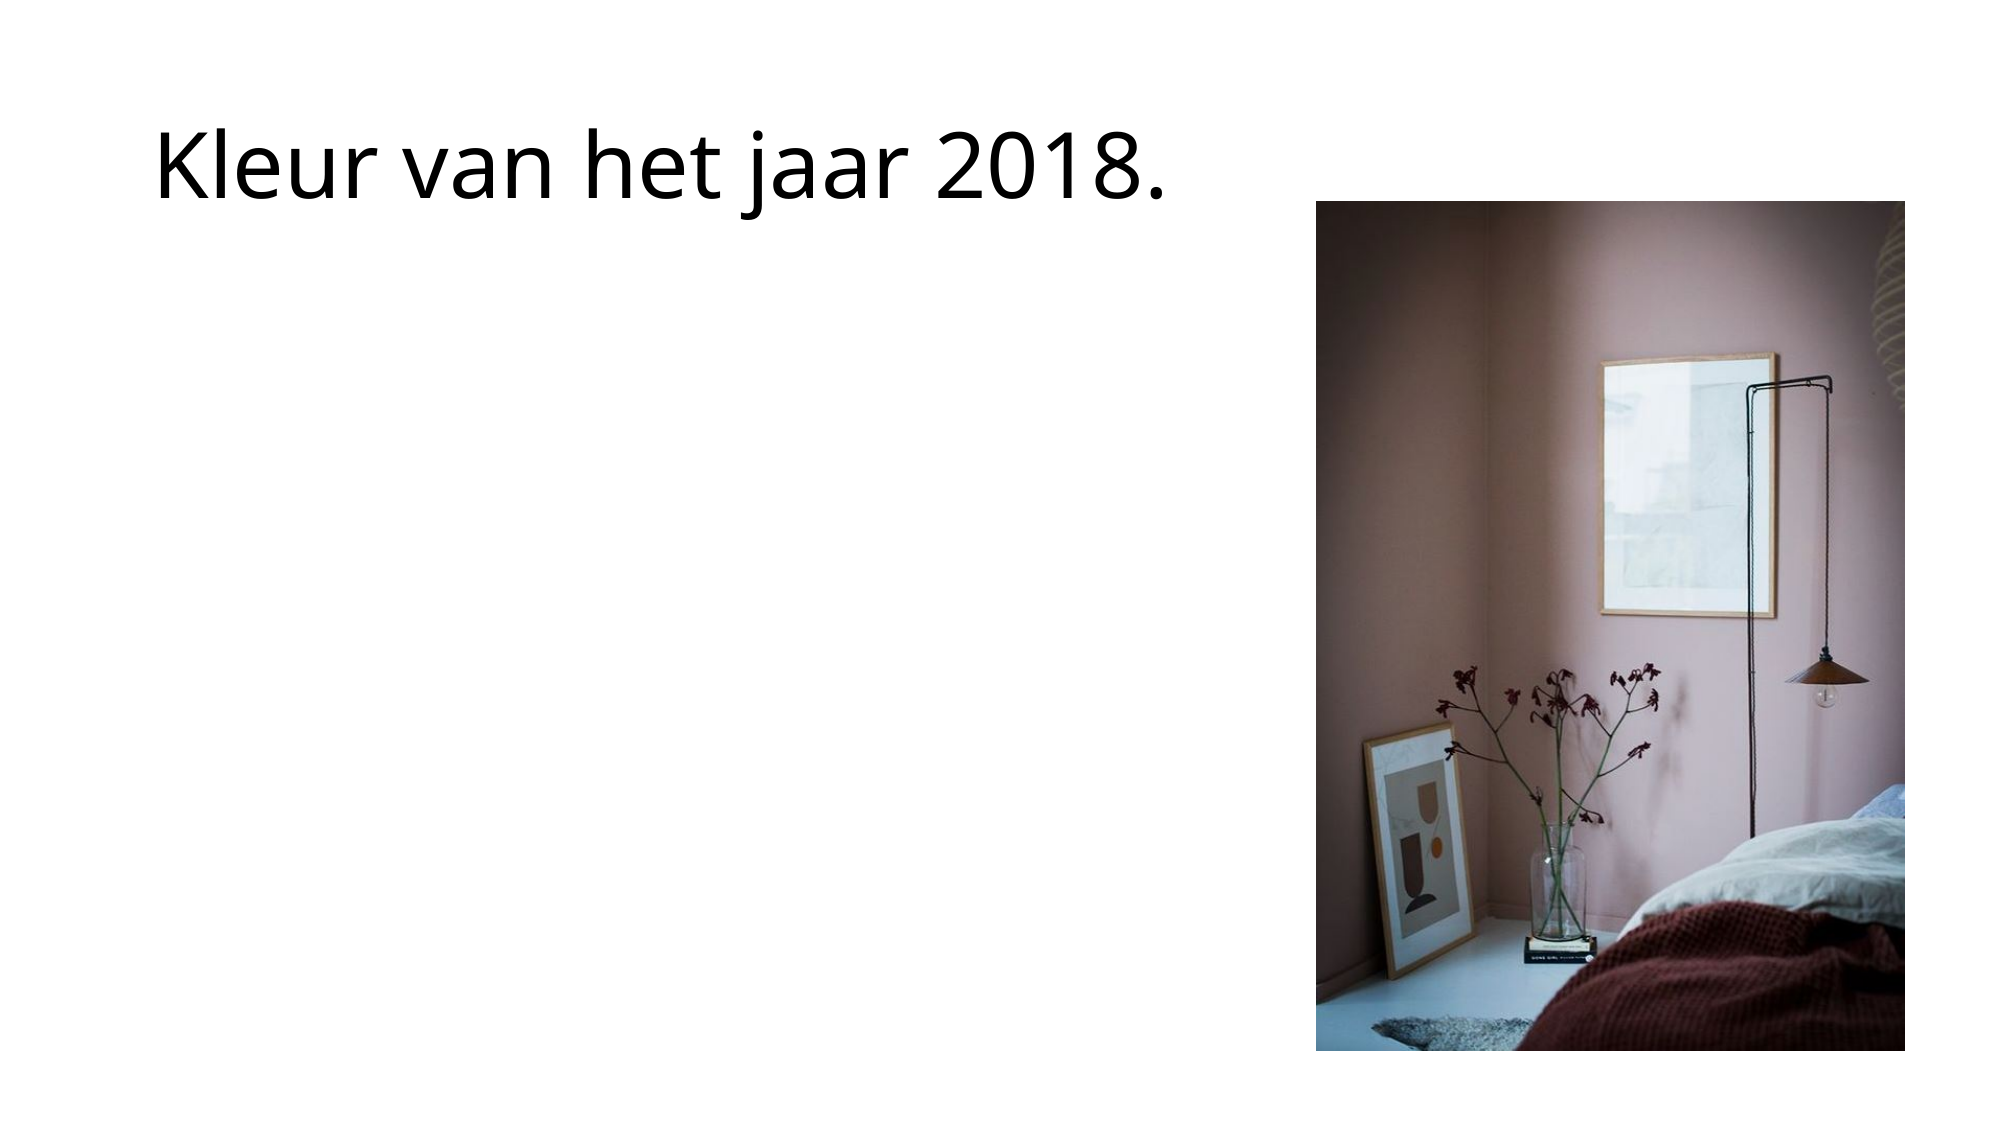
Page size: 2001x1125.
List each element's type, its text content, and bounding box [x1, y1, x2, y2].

title Kleur van het jaar 2018. [137, 59, 1863, 278]
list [1316, 201, 1905, 1051]
